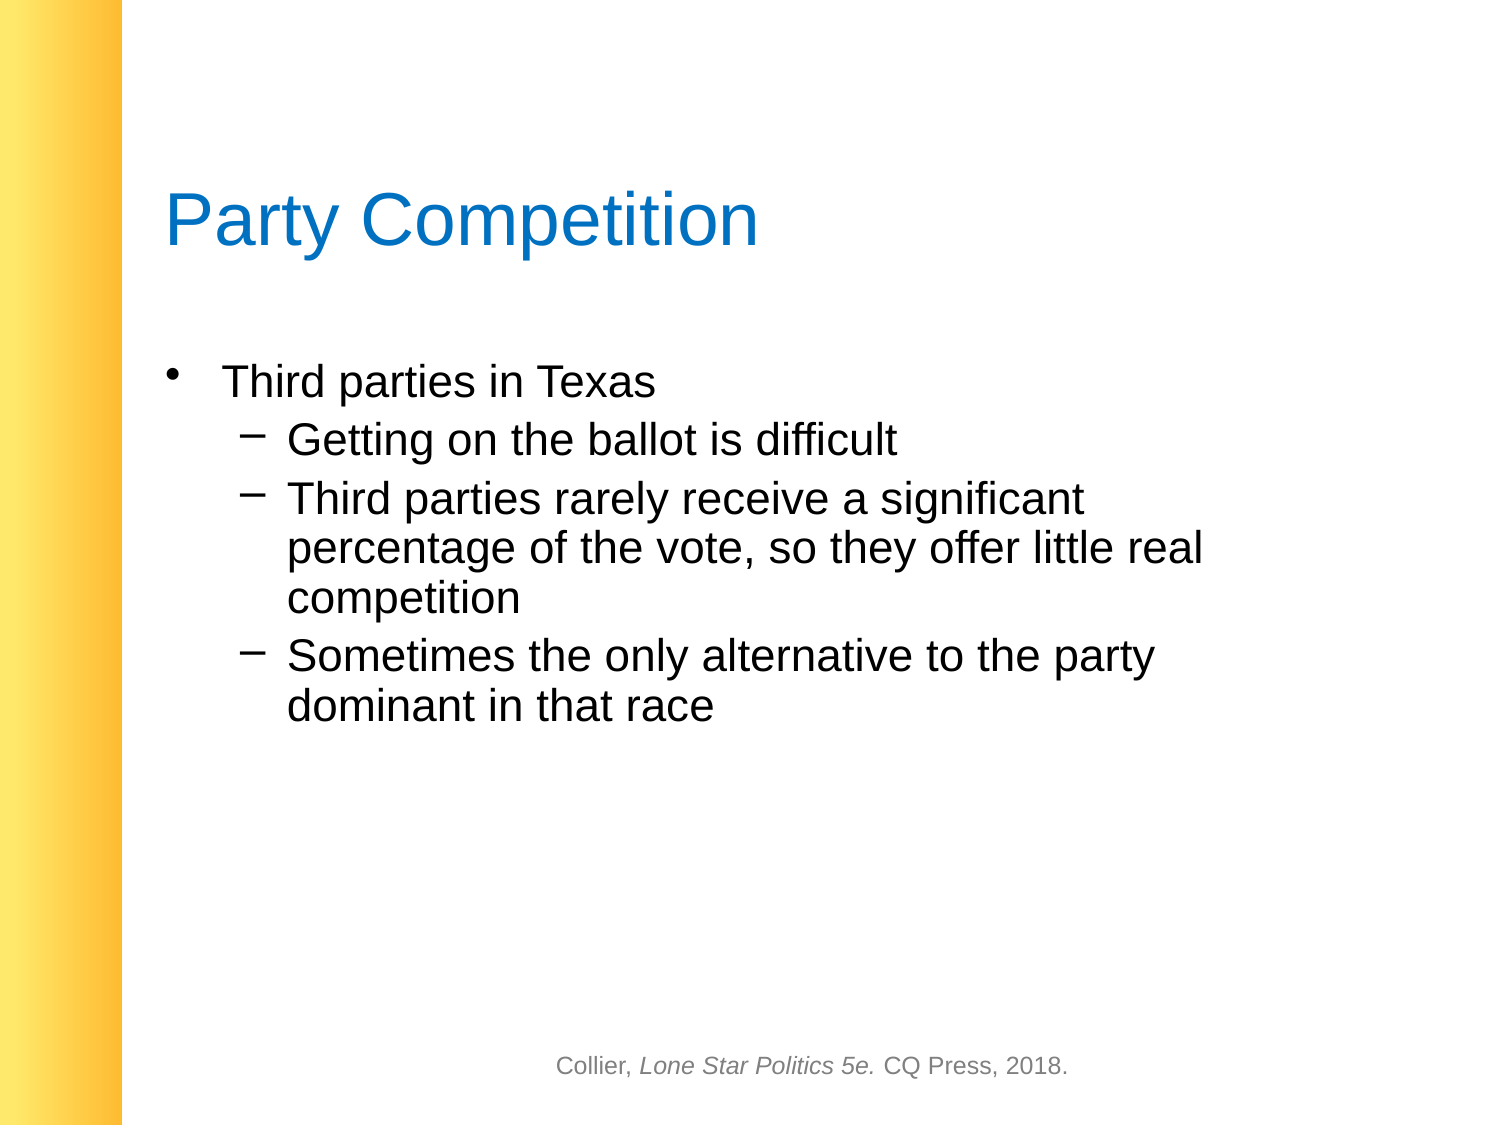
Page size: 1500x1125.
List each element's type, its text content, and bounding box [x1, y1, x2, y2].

list Third parties in Texas Getting on the ballot is difficult Third parties rarely receive a significant percentage of the vote, so they offer little real competition Sometimes the only alternative to the party dominant in that race [150, 350, 1338, 1000]
title Party Competition [150, 162, 1425, 350]
picture [0, 0, 1500, 1125]
text_box Collier, Lone Star Politics 5e. CQ Press, 2018. [525, 1042, 1100, 1087]
